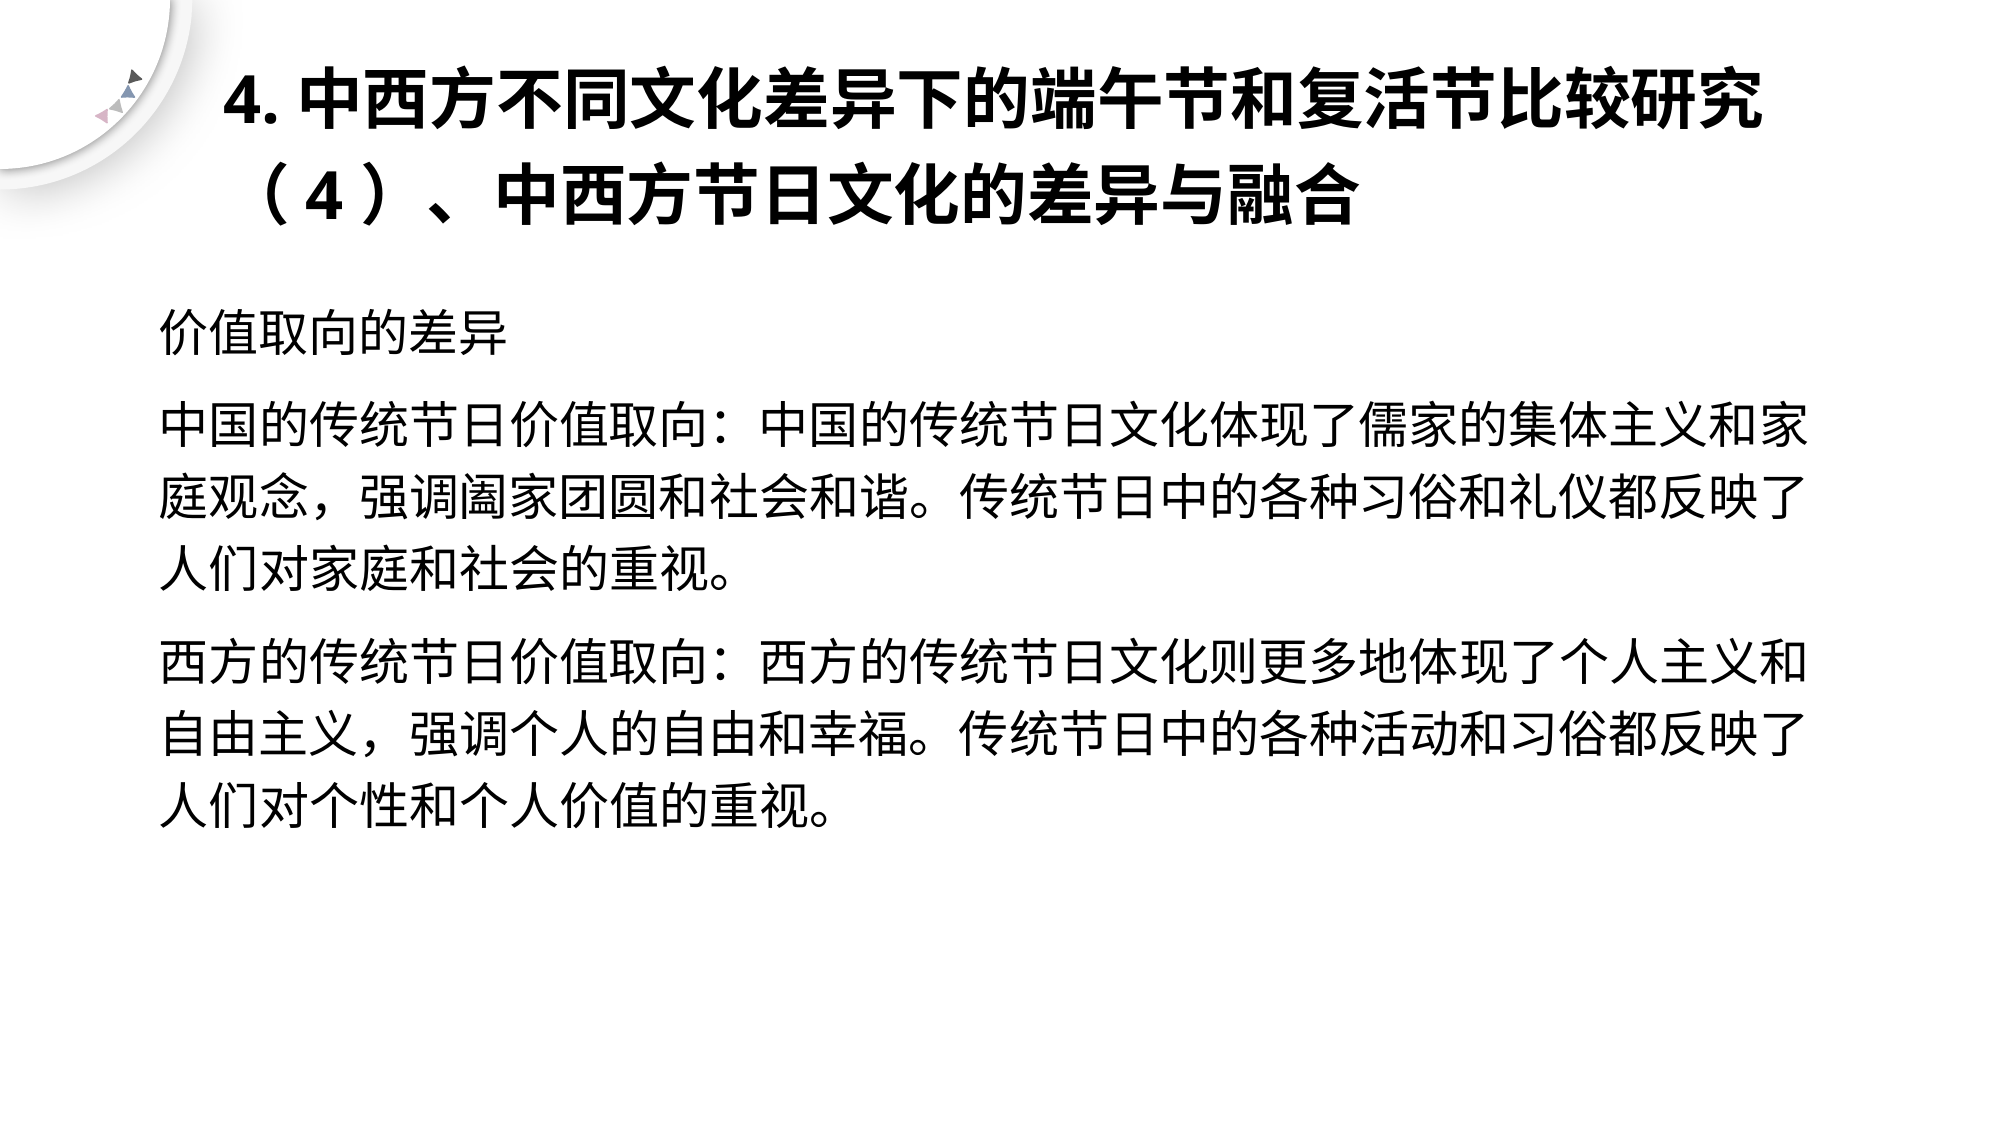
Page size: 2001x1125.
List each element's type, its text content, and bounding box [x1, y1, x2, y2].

title 4.中西方不同文化差异下的端午节和复活节比较研究 （4）、中西方节日文化的差异与融合 [208, 45, 1812, 230]
list 价值取向的差异 中国的传统节日价值取向：中国的传统节日文化体现了儒家的集体主义和家庭观念，强调阖家团圆和社会和谐。传统节日中的各种习俗和礼仪都反映了人们对家庭和社会的重视。 西方的传统节日价值取向：西方的传统节日文化则更多地体现了个人主义和自由主义，强调个人的自由和幸福。传统节日中的各种活动和习俗都反映了人们对个性和个人价值的重视。 [143, 281, 1869, 996]
